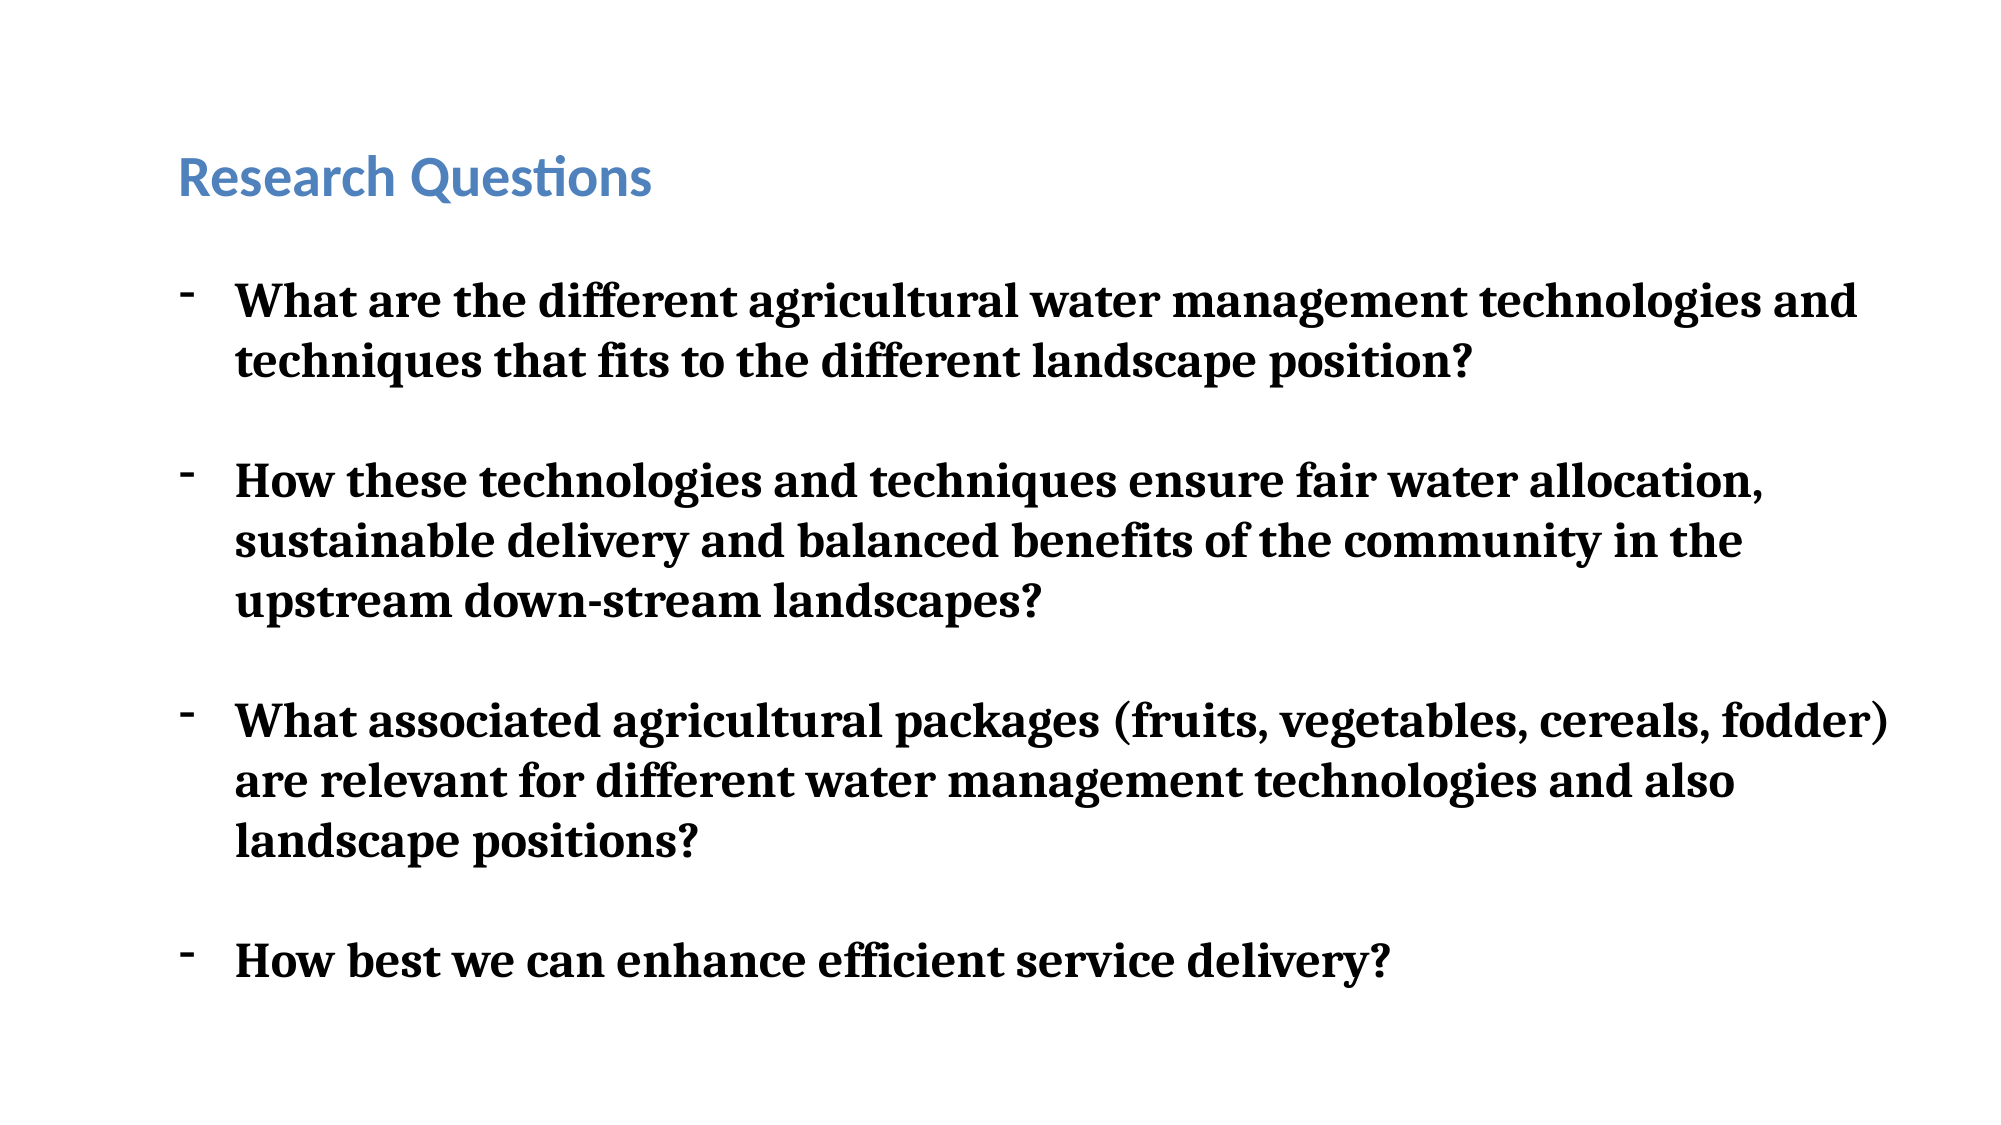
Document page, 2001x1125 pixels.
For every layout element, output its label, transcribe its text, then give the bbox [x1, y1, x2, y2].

text_box Research Questions What are the different agricultural water management technologies and techniques that fits to the different landscape position? How these technologies and techniques ensure fair water allocation, sustainable delivery and balanced benefits of the community in the upstream down-stream landscapes? What associated agricultural packages (fruits, vegetables, cereals, fodder) are relevant for different water management technologies and also landscape positions? How best we can enhance efficient service delivery? [163, 130, 1918, 996]
